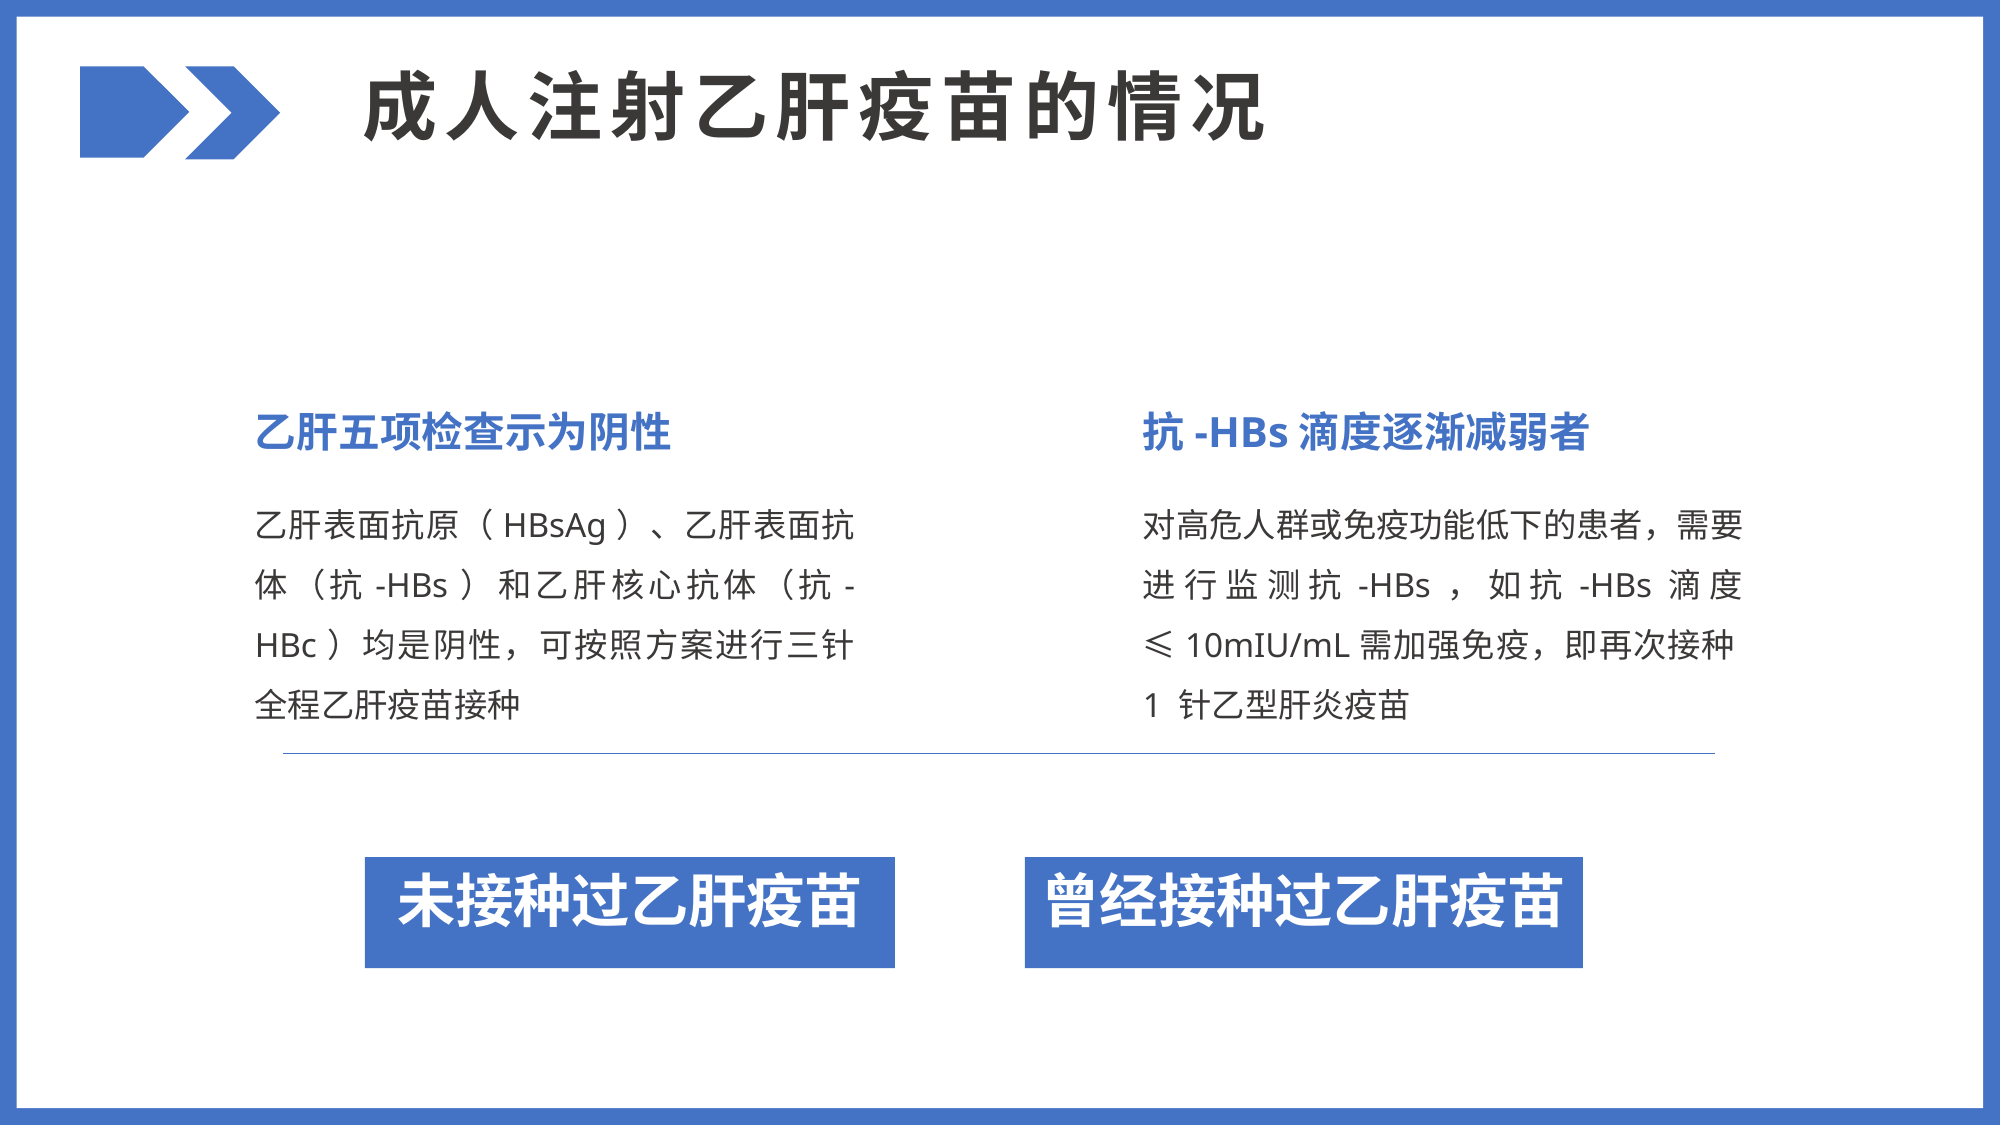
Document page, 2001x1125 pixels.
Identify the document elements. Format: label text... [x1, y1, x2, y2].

text_box 成人注射乙肝疫苗的情况 [347, 52, 1325, 157]
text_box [215, 396, 1783, 969]
